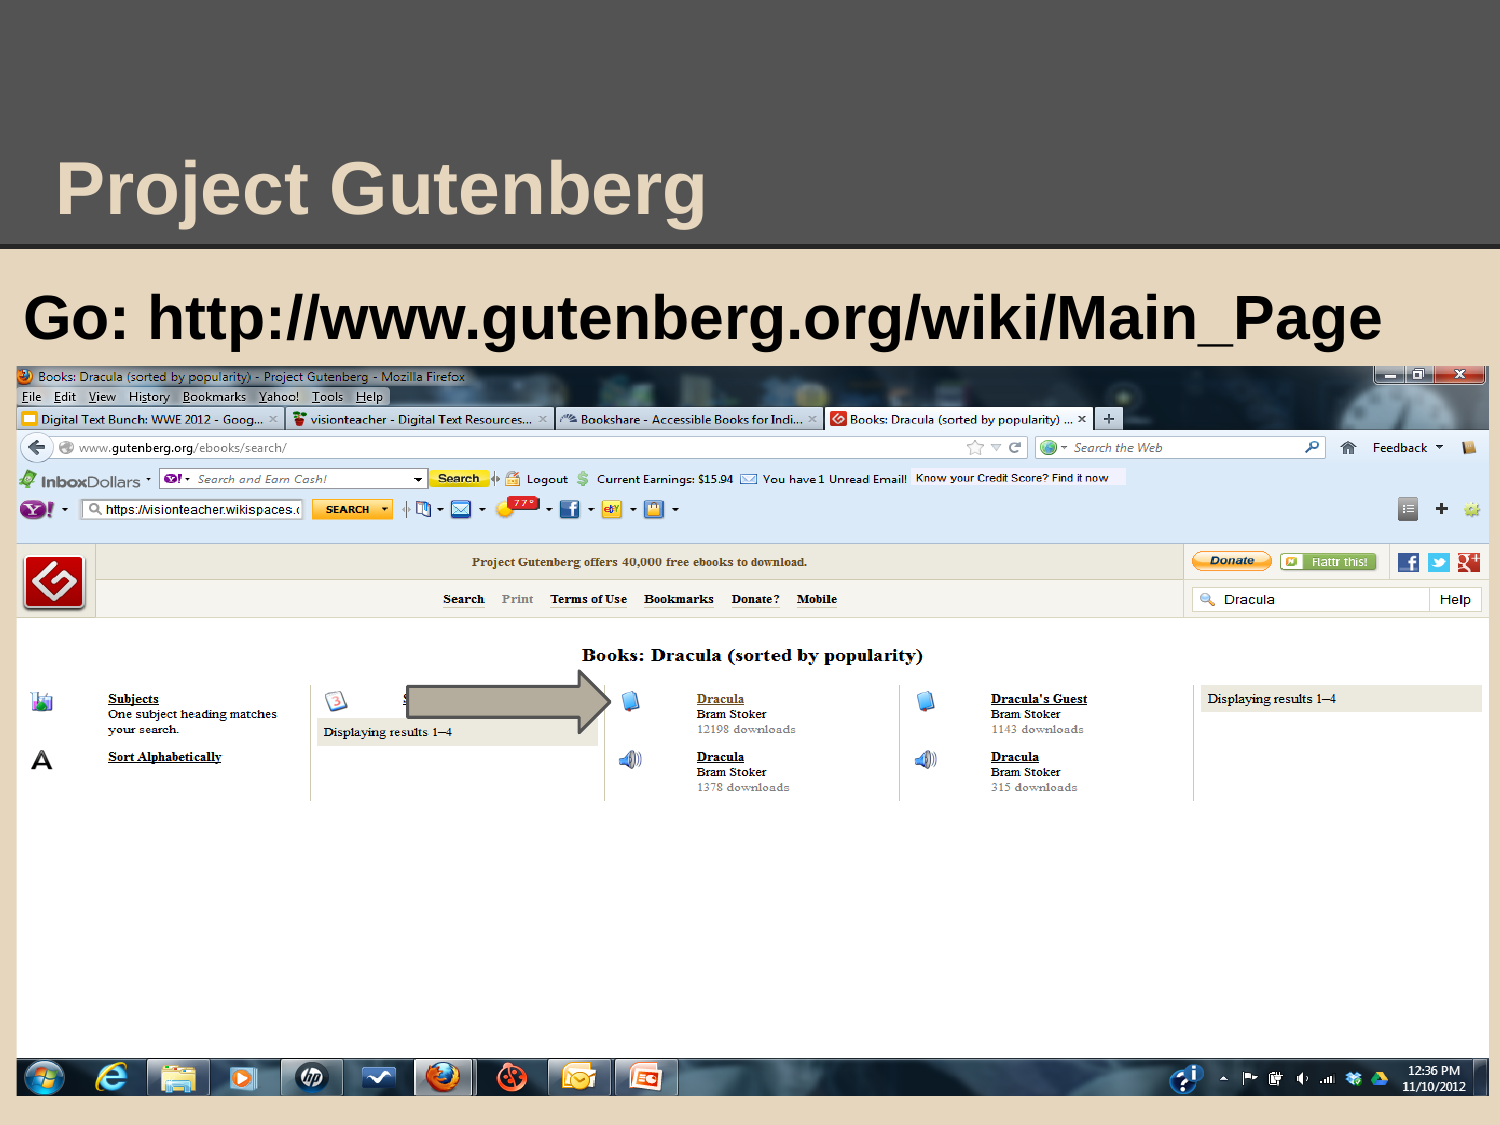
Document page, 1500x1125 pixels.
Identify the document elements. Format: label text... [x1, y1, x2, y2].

text_box [16, 366, 1489, 1096]
list Go: http://www.gutenberg.org/wiki/Main_Page [8, 262, 1425, 931]
title Project Gutenberg [2, 116, 1288, 335]
text_box [407, 670, 610, 733]
